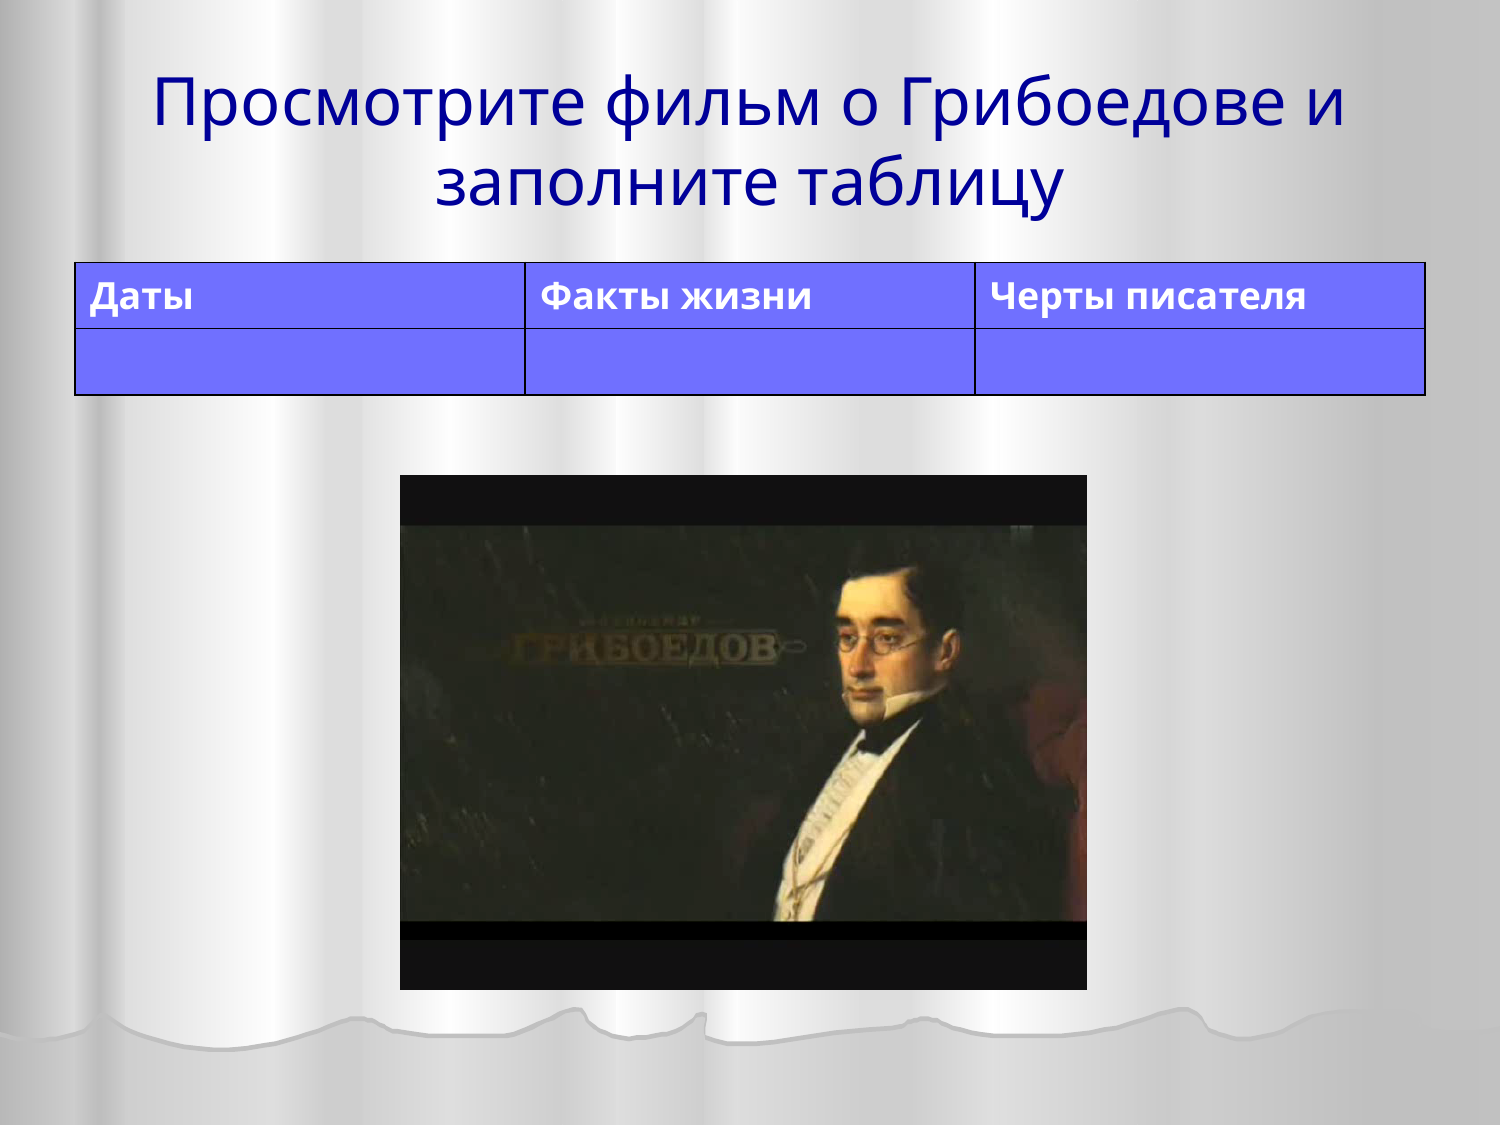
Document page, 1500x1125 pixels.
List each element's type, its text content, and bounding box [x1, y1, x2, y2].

title Просмотрите фильм о Грибоедове и заполните таблицу [74, 45, 1426, 233]
table_cell [976, 329, 1424, 394]
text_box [399, 474, 1088, 991]
table_header Факты жизни [526, 263, 974, 328]
table_cell [526, 329, 974, 394]
table_header Даты [76, 263, 524, 328]
table_cell [76, 329, 524, 394]
table_header Черты писателя [976, 263, 1424, 328]
